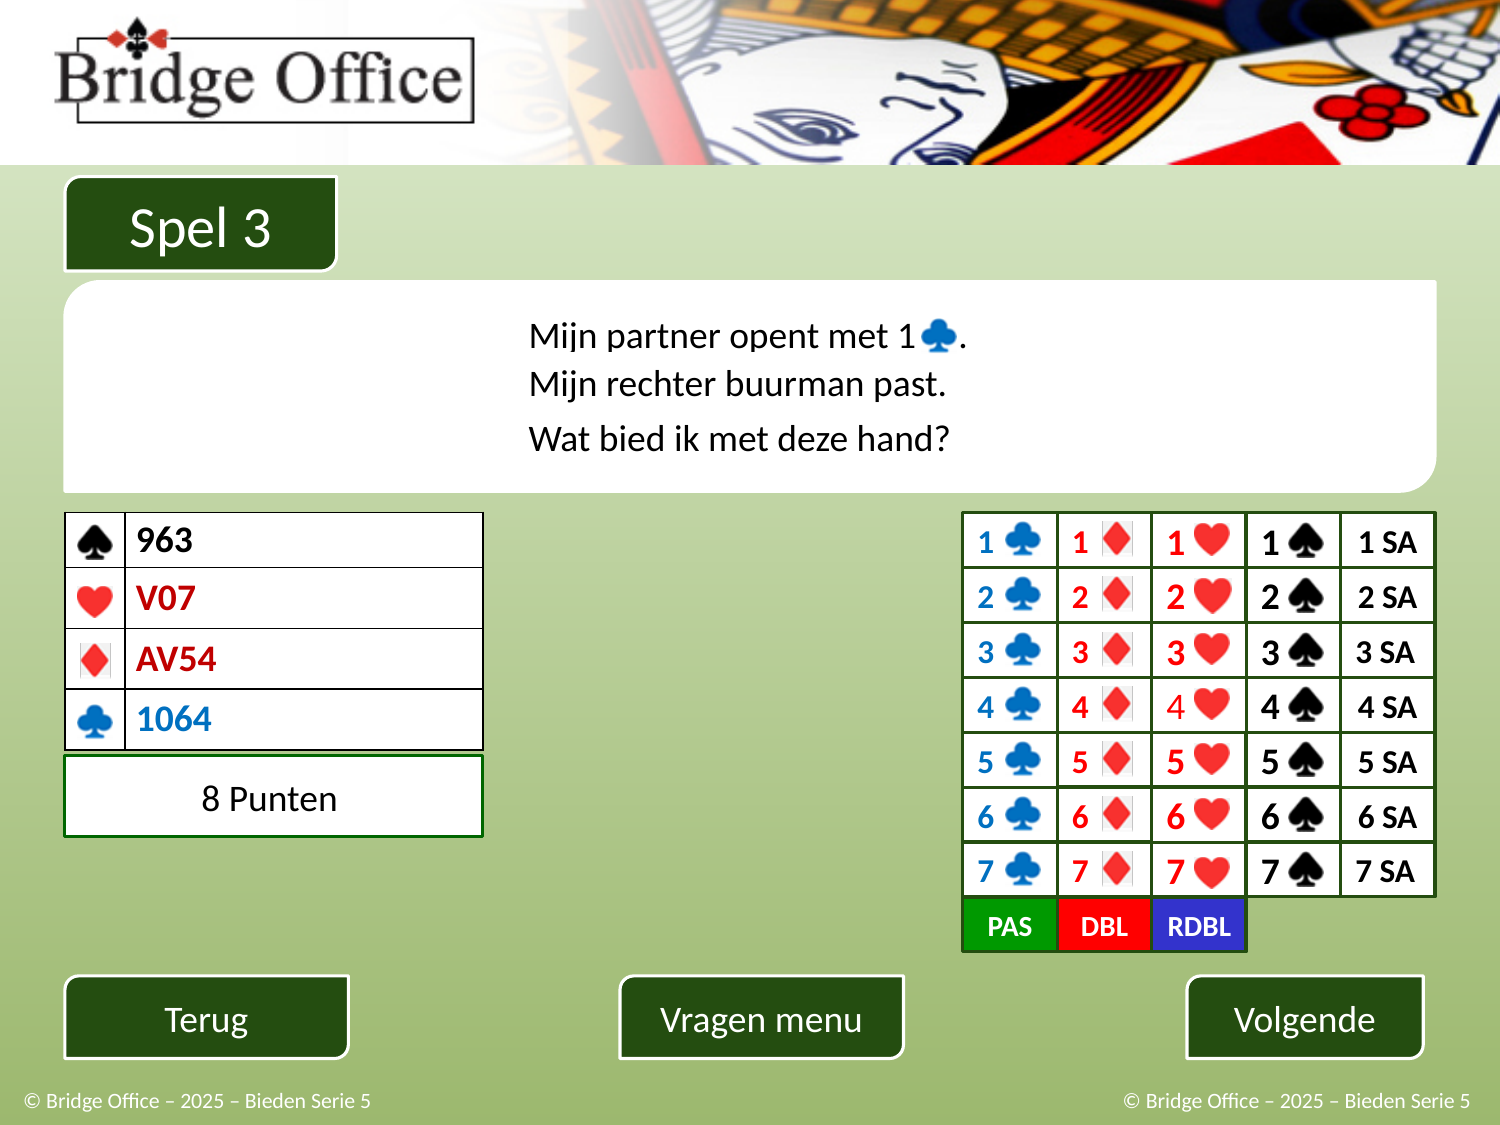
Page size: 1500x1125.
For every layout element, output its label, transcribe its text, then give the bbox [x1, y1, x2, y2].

text_box 3 [1150, 621, 1245, 676]
table_cell V07 [126, 568, 482, 628]
picture [1193, 798, 1230, 830]
text_box 5 [961, 734, 1059, 786]
text_box 6 SA [1339, 786, 1437, 844]
text_box 1 SA [1342, 511, 1437, 569]
table_cell [66, 568, 124, 628]
picture [1193, 578, 1232, 614]
text_box © Bridge Office – 2025 – Bieden Serie 5 [1107, 1079, 1500, 1121]
picture [1099, 851, 1135, 887]
picture [1004, 631, 1041, 668]
table_cell 1064 [126, 690, 482, 749]
text_box 6 [961, 786, 1056, 841]
text_box [63, 280, 1437, 493]
text_box © Bridge Office – 2025 – Bieden Serie 5 [8, 1079, 393, 1121]
picture [1288, 851, 1324, 887]
table_cell [66, 690, 124, 749]
picture [1288, 796, 1324, 832]
picture [1004, 576, 1041, 613]
text_box 2 [1056, 569, 1153, 621]
text_box 1 [1245, 511, 1342, 569]
text_box 4 [961, 676, 1059, 734]
picture [77, 585, 114, 618]
text_box 2 [961, 569, 1056, 621]
text_box 2 [1245, 569, 1339, 621]
text_box Terug [63, 974, 350, 1061]
text_box RDBL [1153, 898, 1248, 953]
text_box Mijn rechter buurman past. [513, 352, 987, 406]
text_box PAS [961, 896, 1059, 953]
text_box Spel 3 [63, 179, 339, 273]
picture [1004, 851, 1041, 887]
picture [1099, 686, 1135, 723]
text_box 3 SA [1339, 621, 1437, 676]
text_box 5 SA [1339, 734, 1437, 786]
text_box 6 [1245, 786, 1339, 841]
text_box 2 [1153, 569, 1245, 621]
text_box 2 SA [1339, 569, 1437, 621]
text_box 1 [1059, 511, 1153, 569]
text_box 8 Punten [63, 754, 484, 838]
picture [1004, 521, 1041, 558]
text_box DBL [1059, 898, 1153, 953]
picture [1099, 796, 1135, 833]
text_box 1 [961, 511, 1059, 569]
text_box 4 [1059, 676, 1150, 734]
text_box Mijn partner opent met 1 . [513, 303, 1022, 364]
picture [1099, 631, 1135, 668]
picture [1288, 631, 1324, 668]
picture [1099, 741, 1135, 778]
picture [1193, 857, 1230, 890]
picture [1288, 521, 1325, 558]
picture [77, 703, 114, 740]
table_header 963 [126, 513, 482, 567]
picture [1288, 686, 1324, 723]
picture [1004, 686, 1041, 723]
picture [1099, 576, 1135, 613]
picture [1004, 741, 1041, 778]
text_box 4 [1150, 676, 1245, 734]
text_box Wat bied ik met deze hand? [513, 406, 987, 467]
text_box 7 [1150, 841, 1245, 898]
table_header [66, 513, 124, 567]
picture [0, 0, 1500, 166]
text_box 6 [1056, 786, 1150, 841]
picture [1099, 521, 1135, 558]
text_box 6 [1150, 786, 1245, 841]
text_box 4 [1245, 676, 1339, 734]
picture [920, 318, 957, 354]
picture [1288, 741, 1324, 778]
picture [1193, 523, 1230, 556]
text_box 5 [1248, 734, 1339, 786]
picture [77, 643, 114, 679]
text_box 3 [1056, 621, 1150, 676]
picture [1004, 796, 1041, 833]
picture [1194, 633, 1230, 666]
text_box 5 [1153, 734, 1248, 786]
table_cell AV54 [126, 629, 482, 688]
picture [1288, 576, 1324, 613]
text_box 7 [1056, 841, 1150, 898]
text_box 7 [961, 841, 1056, 896]
text_box Vragen menu [618, 974, 906, 1061]
table_cell [66, 629, 124, 688]
text_box 3 [1245, 621, 1339, 676]
text_box Volgende [1185, 974, 1425, 1061]
text_box 4 SA [1339, 676, 1437, 734]
picture [1193, 743, 1230, 776]
text_box 3 [961, 621, 1056, 676]
picture [1193, 688, 1230, 721]
text_box 7 SA [1339, 844, 1437, 898]
text_box 5 [1059, 734, 1153, 786]
text_box 1 [1153, 511, 1245, 569]
text_box 7 [1245, 841, 1339, 898]
picture [77, 524, 114, 561]
